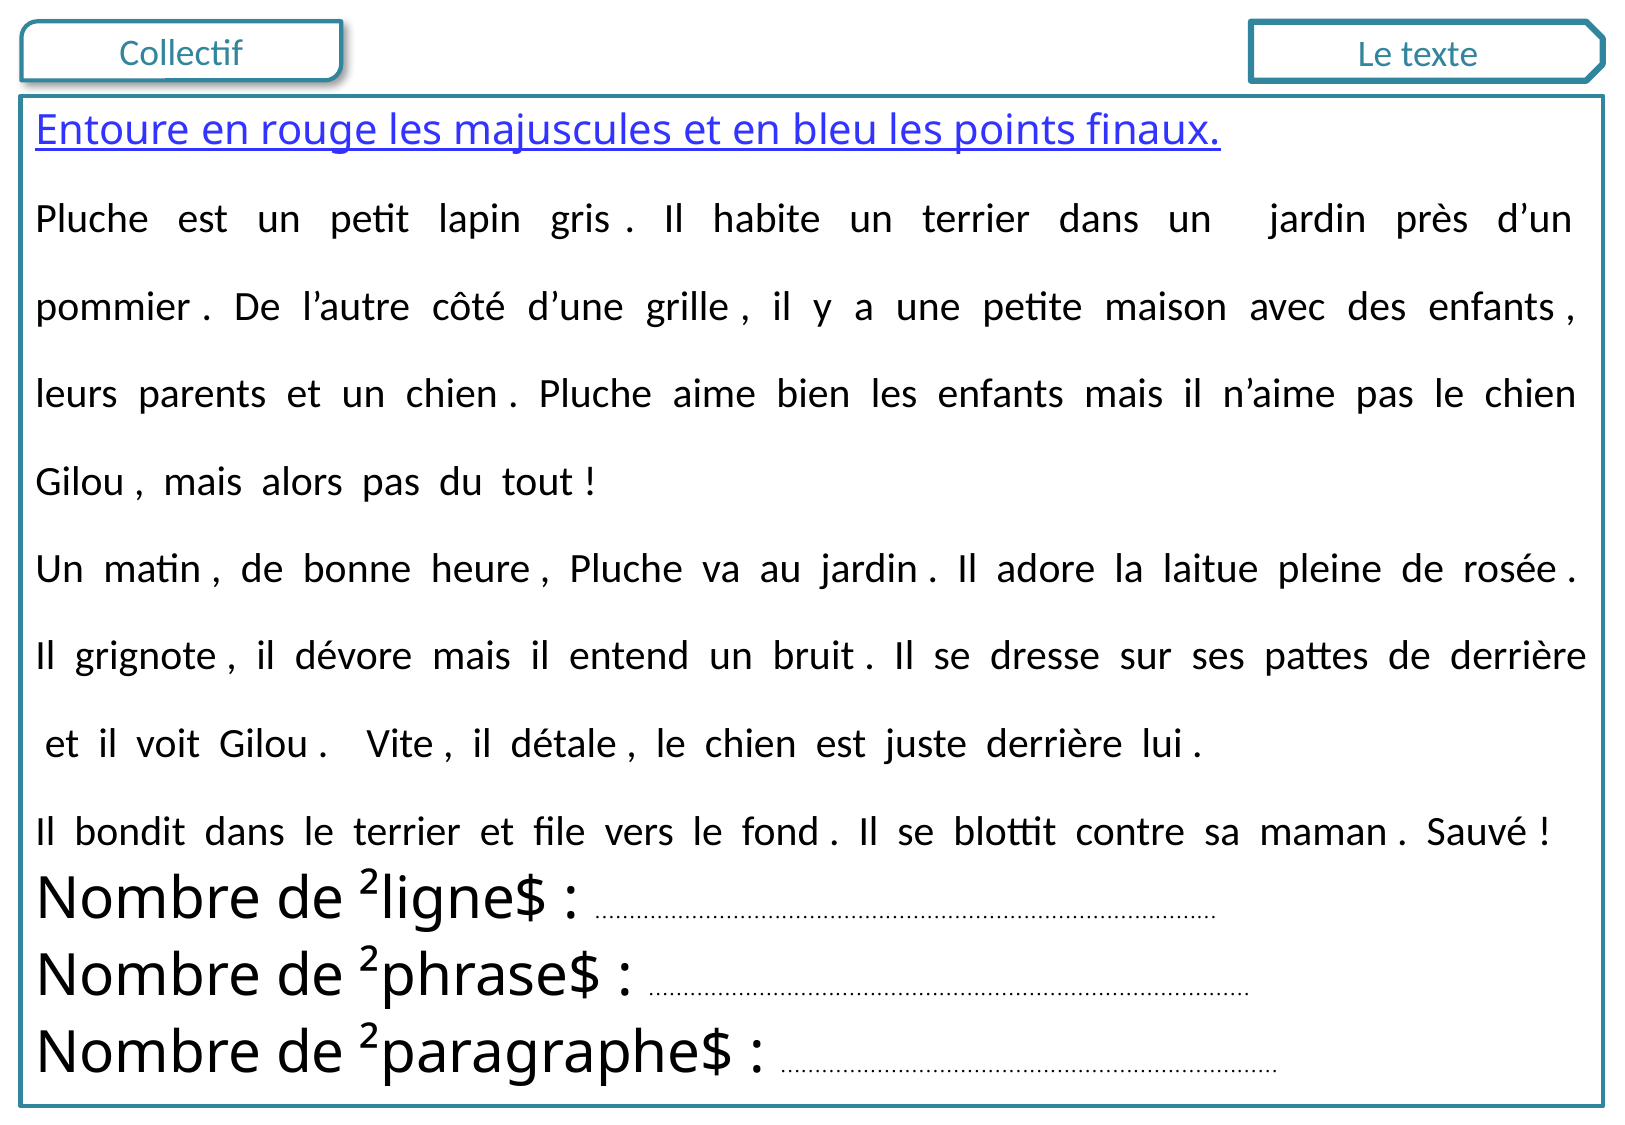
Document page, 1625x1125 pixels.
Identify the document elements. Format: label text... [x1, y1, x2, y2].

list Entoure en rouge les majuscules et en bleu les points finaux. Pluche est un petit lapin gris . Il habite un terrier dans un jardin près d’un pommier . De l’autre côté d’une grille , il y a une petite maison avec des enfants , leurs parents et un chien . Pluche aime bien les enfants mais il n’aime pas le chien Gilou , mais alors pas du tout ! Un matin , de bonne heure , Pluche va au jardin . Il adore la laitue pleine de rosée . Il grignote , il dévore mais il entend un bruit . Il se dresse sur ses pattes de derrière et il voit Gilou . Vite , il détale , le chien est juste derrière lui . Il bondit dans le terrier et file vers le fond . Il se blottit contre sa maman . Sauvé ! Nombre de ²ligne$ : ……………………………………………………………………………… Nombre de ²phrase$ : …………………………………………………………………………… Nombre de ²paragraphe$ : ……………………………………………………………… [18, 94, 1605, 1108]
list Le texte [1251, 21, 1585, 81]
